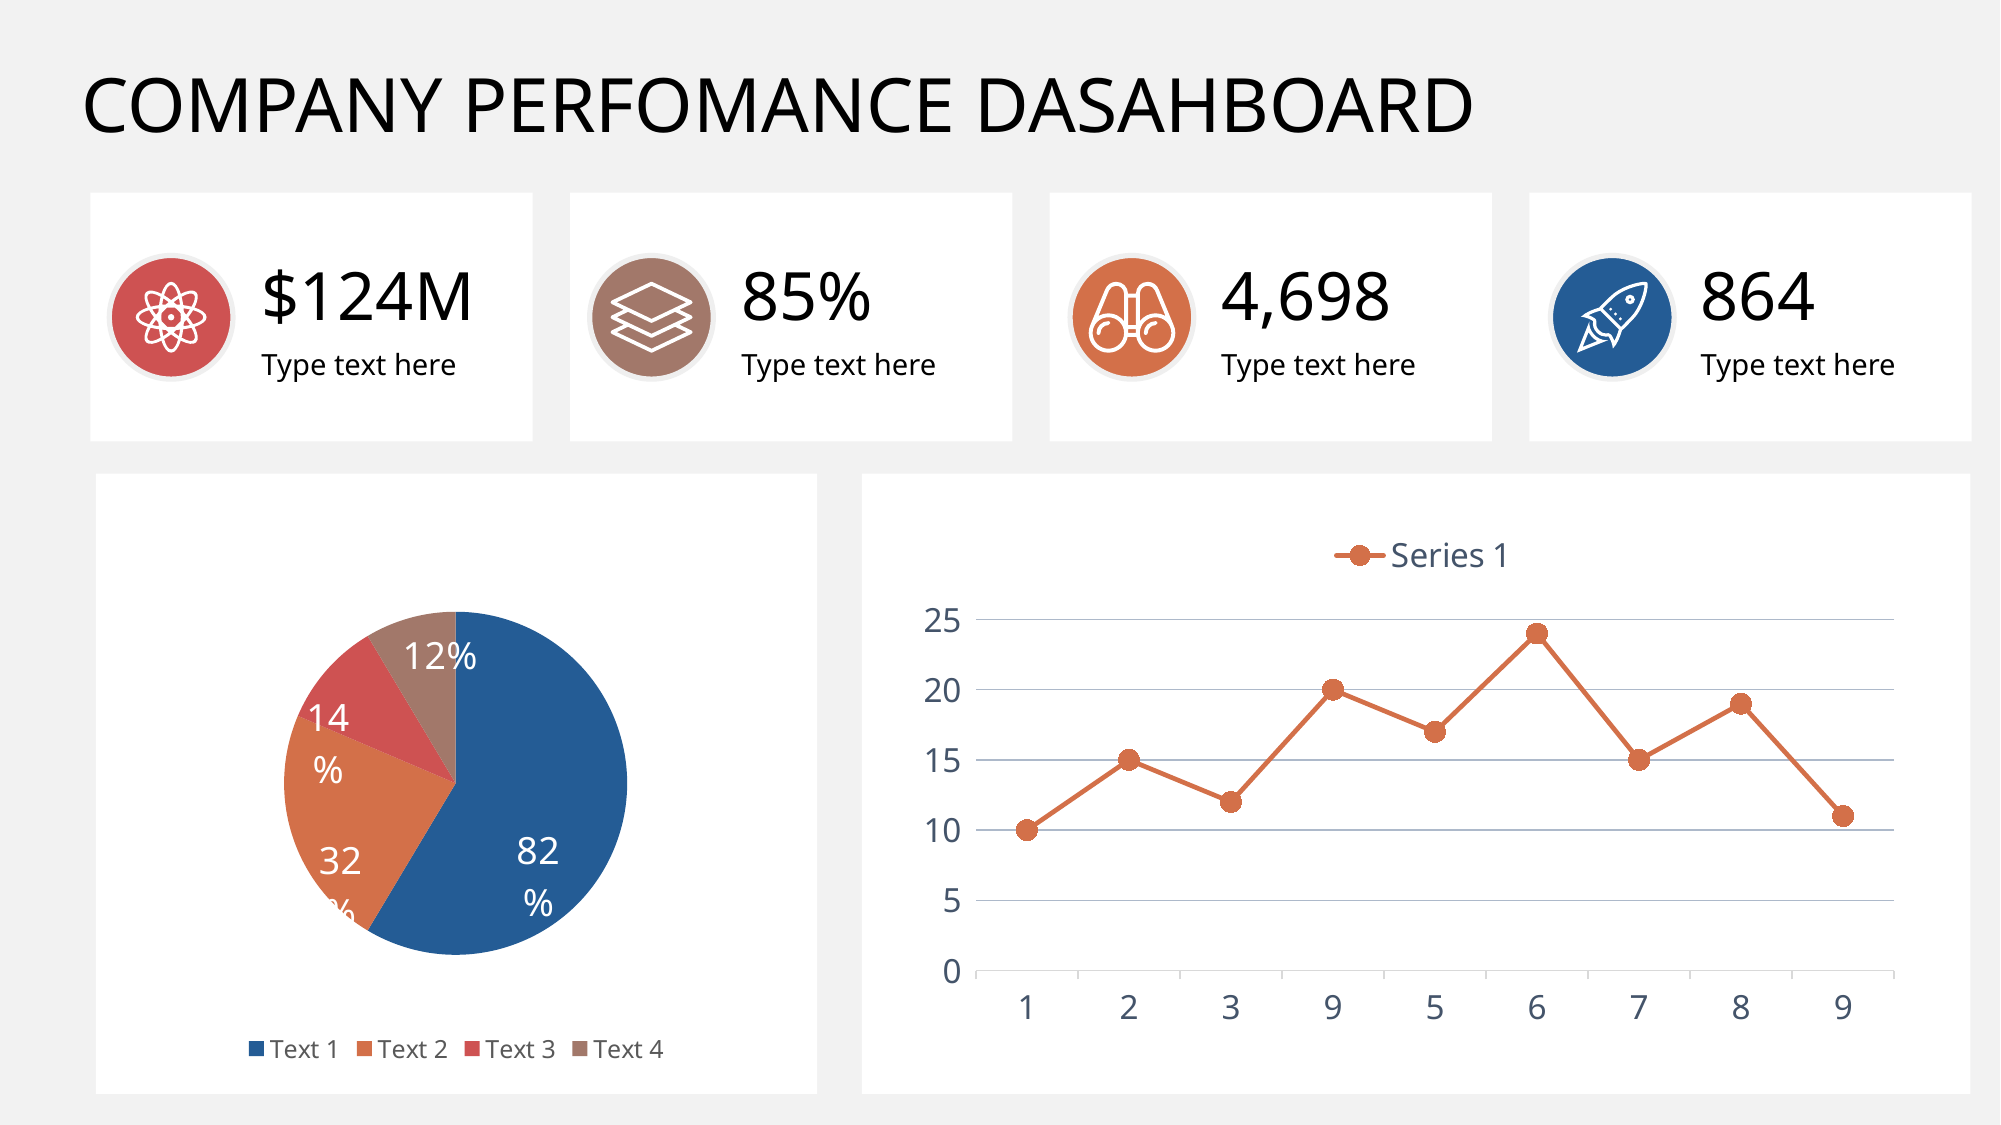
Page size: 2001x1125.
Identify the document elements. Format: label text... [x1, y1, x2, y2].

title COMPANY PERFOMANCE DASAHBOARD [66, 0, 1944, 218]
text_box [95, 473, 818, 1094]
text_box [610, 281, 693, 353]
text_box $124M Type text here [89, 192, 534, 442]
text_box [1576, 281, 1648, 353]
text_box 85% Type text here [569, 192, 1013, 442]
text_box [135, 281, 207, 353]
text_box [1069, 254, 1195, 381]
text_box 4,698 Type text here [1049, 192, 1493, 442]
text_box [588, 254, 715, 381]
text_box [108, 254, 235, 381]
text_box 864 Type text here [1528, 192, 1973, 442]
text_box [1088, 281, 1176, 353]
text_box [1549, 254, 1676, 381]
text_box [861, 473, 1971, 1094]
